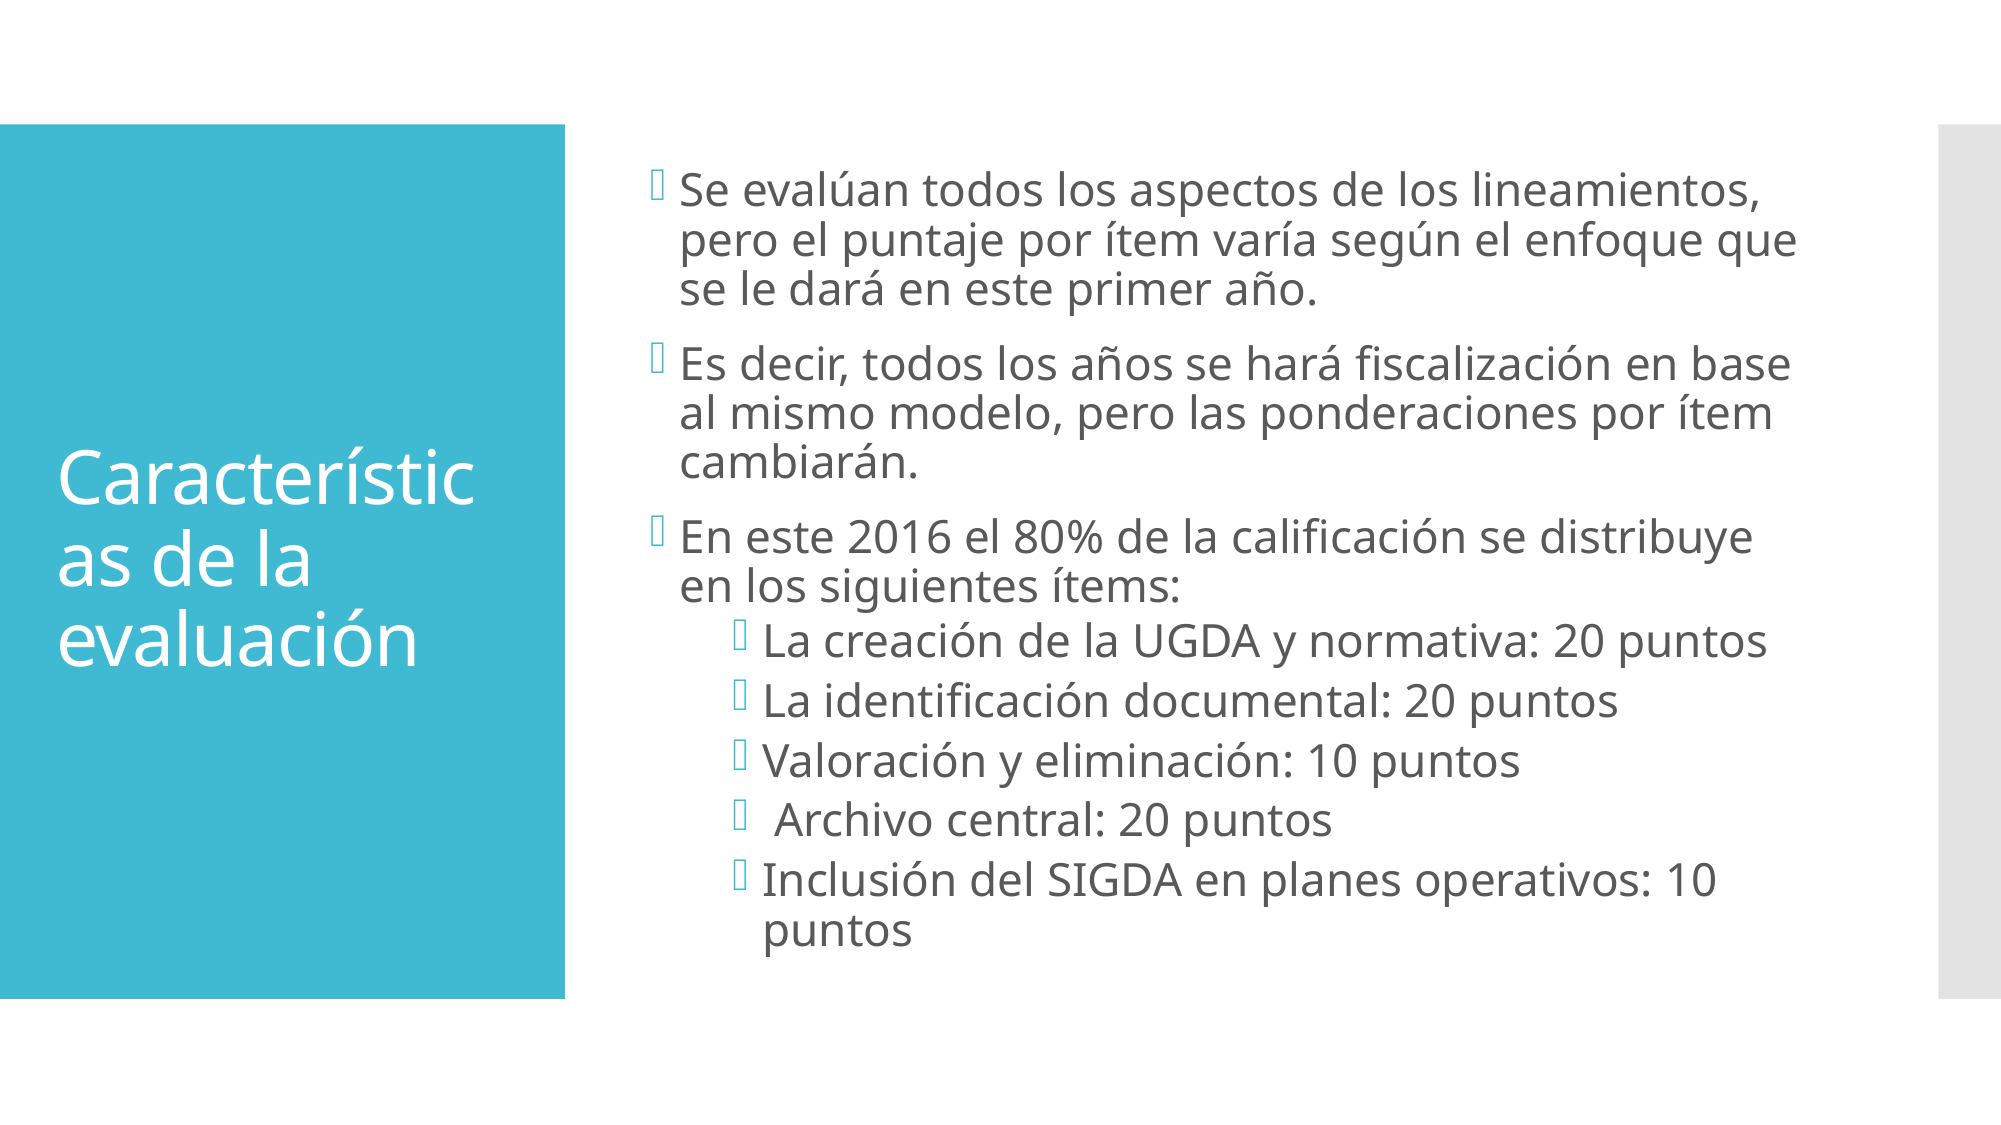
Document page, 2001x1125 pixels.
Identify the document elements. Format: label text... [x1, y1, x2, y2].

title Características de la evaluación [41, 184, 525, 940]
list Se evalúan todos los aspectos de los lineamientos, pero el puntaje por ítem varía según el enfoque que se le dará en este primer año. Es decir, todos los años se hará fiscalización en base al mismo modelo, pero las ponderaciones por ítem cambiarán. En este 2016 el 80% de la calificación se distribuye en los siguientes ítems: La creación de la UGDA y normativa: 20 puntos La identificación documental: 20 puntos Valoración y eliminación: 10 puntos Archivo central: 20 puntos Inclusión del SIGDA en planes operativos: 10 puntos [634, 141, 1835, 982]
